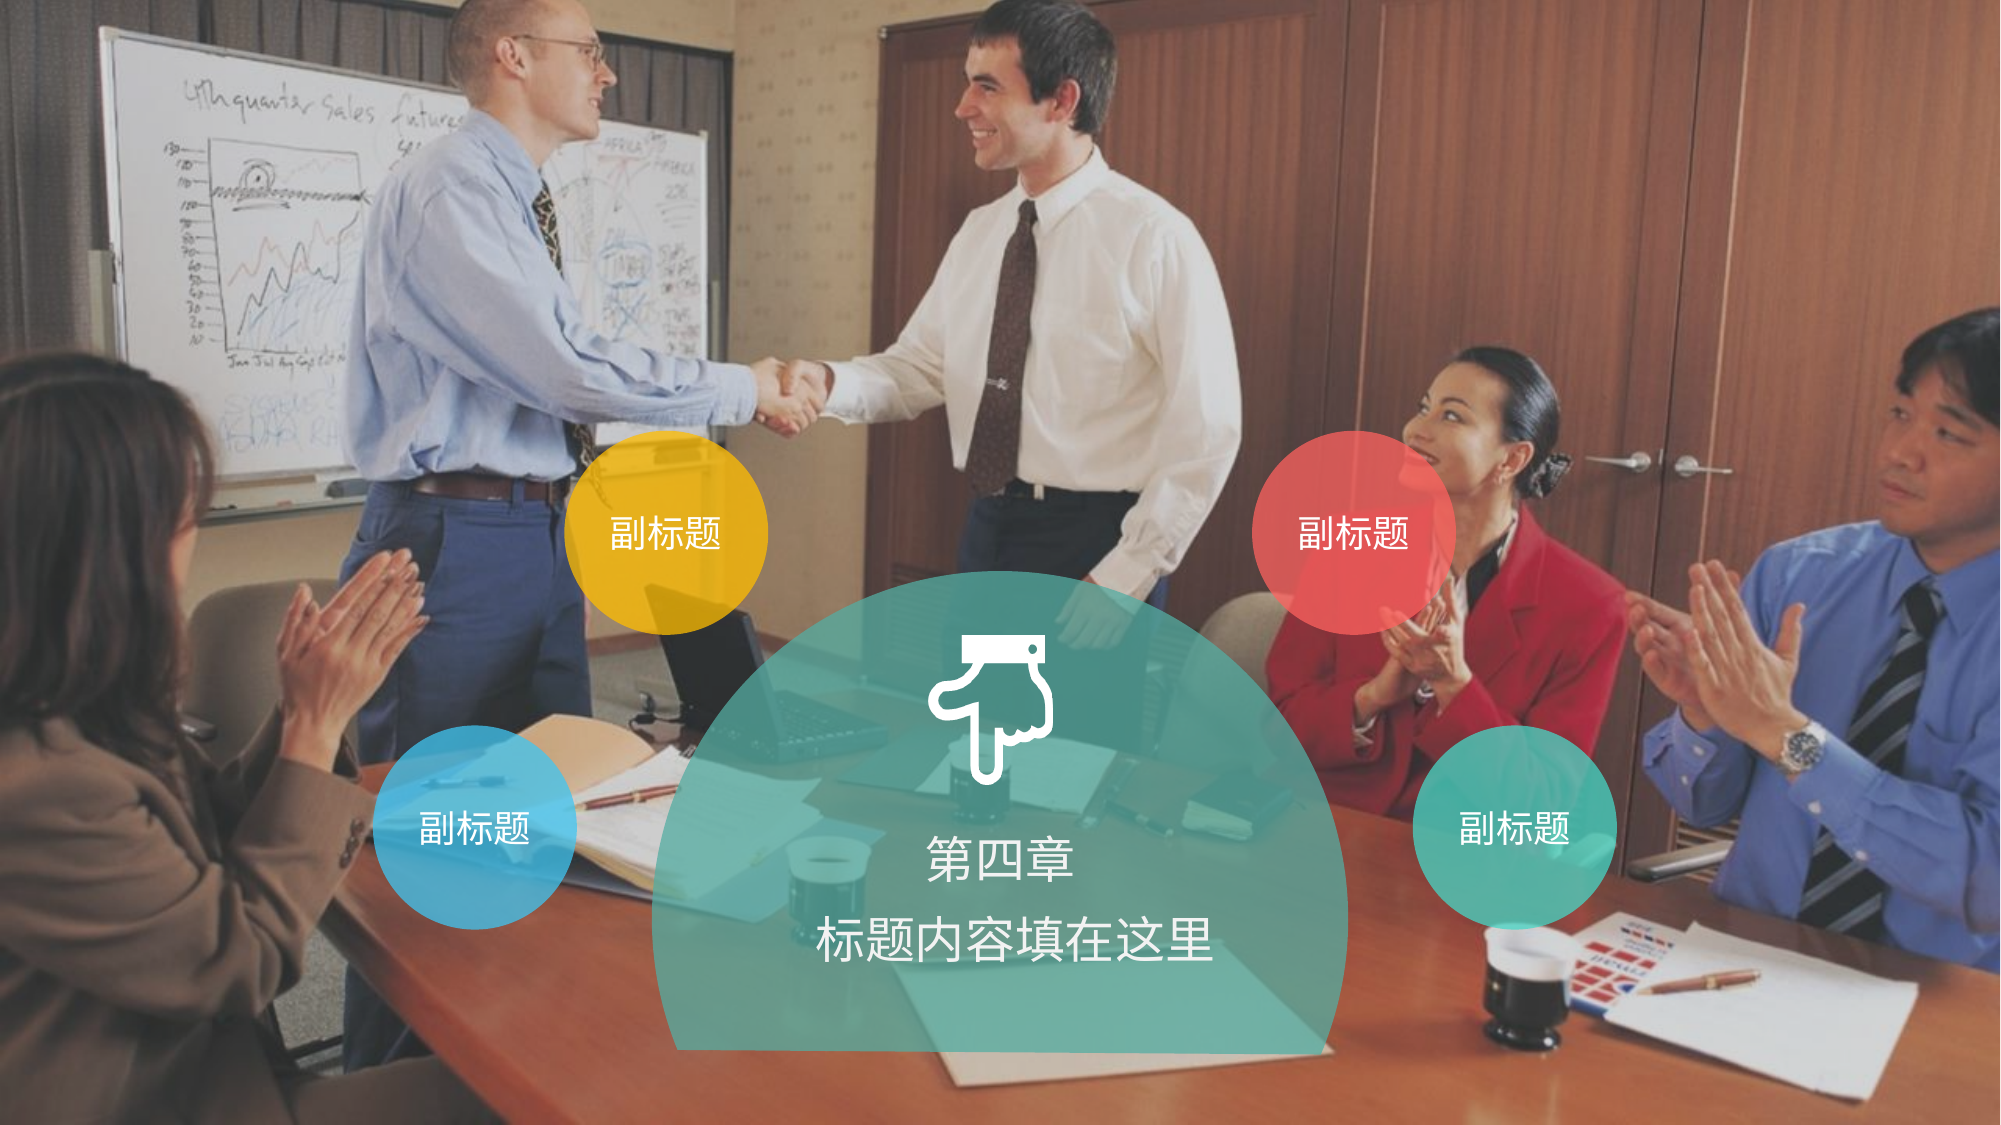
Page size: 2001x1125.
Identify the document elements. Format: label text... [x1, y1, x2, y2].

text_box [935, 571, 1065, 577]
text_box 第四章 [760, 821, 1240, 896]
text_box 副标题 [372, 725, 577, 930]
text_box [651, 578, 1349, 1055]
picture [928, 577, 1456, 785]
text_box 副标题 [1412, 725, 1617, 930]
text_box 标题内容填在这里 [775, 900, 1255, 976]
text_box 副标题 [1252, 430, 1457, 577]
text_box 副标题 [564, 430, 769, 635]
text_box [0, 0, 2000, 1125]
